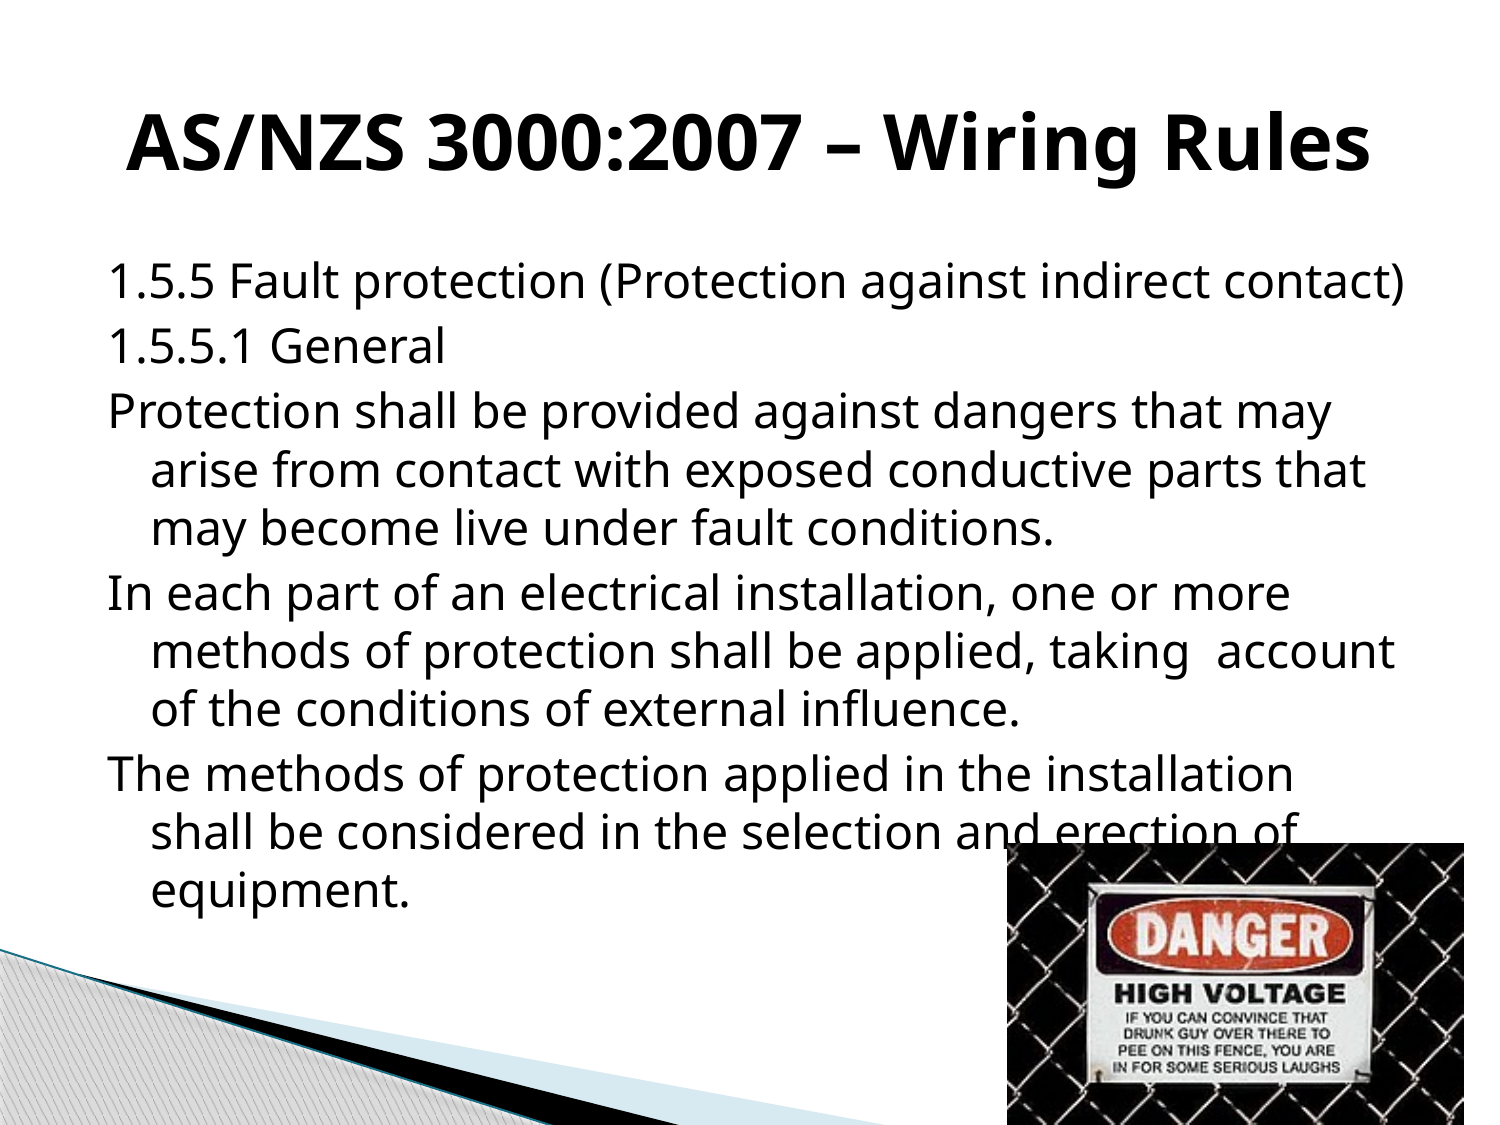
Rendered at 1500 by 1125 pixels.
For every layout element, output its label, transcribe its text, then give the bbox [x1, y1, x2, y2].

title AS/NZS 3000:2007 – Wiring Rules [75, 45, 1425, 233]
list 1.5.5 Fault protection (Protection against indirect contact) 1.5.5.1 General Protection shall be provided against dangers that may arise from contact with exposed conductive parts that may become live under fault conditions. In each part of an electrical installation, one or more methods of protection shall be applied, taking account of the conditions of external influence. The methods of protection applied in the installation shall be considered in the selection and erection of equipment. [75, 243, 1425, 986]
picture [1007, 843, 1465, 1125]
